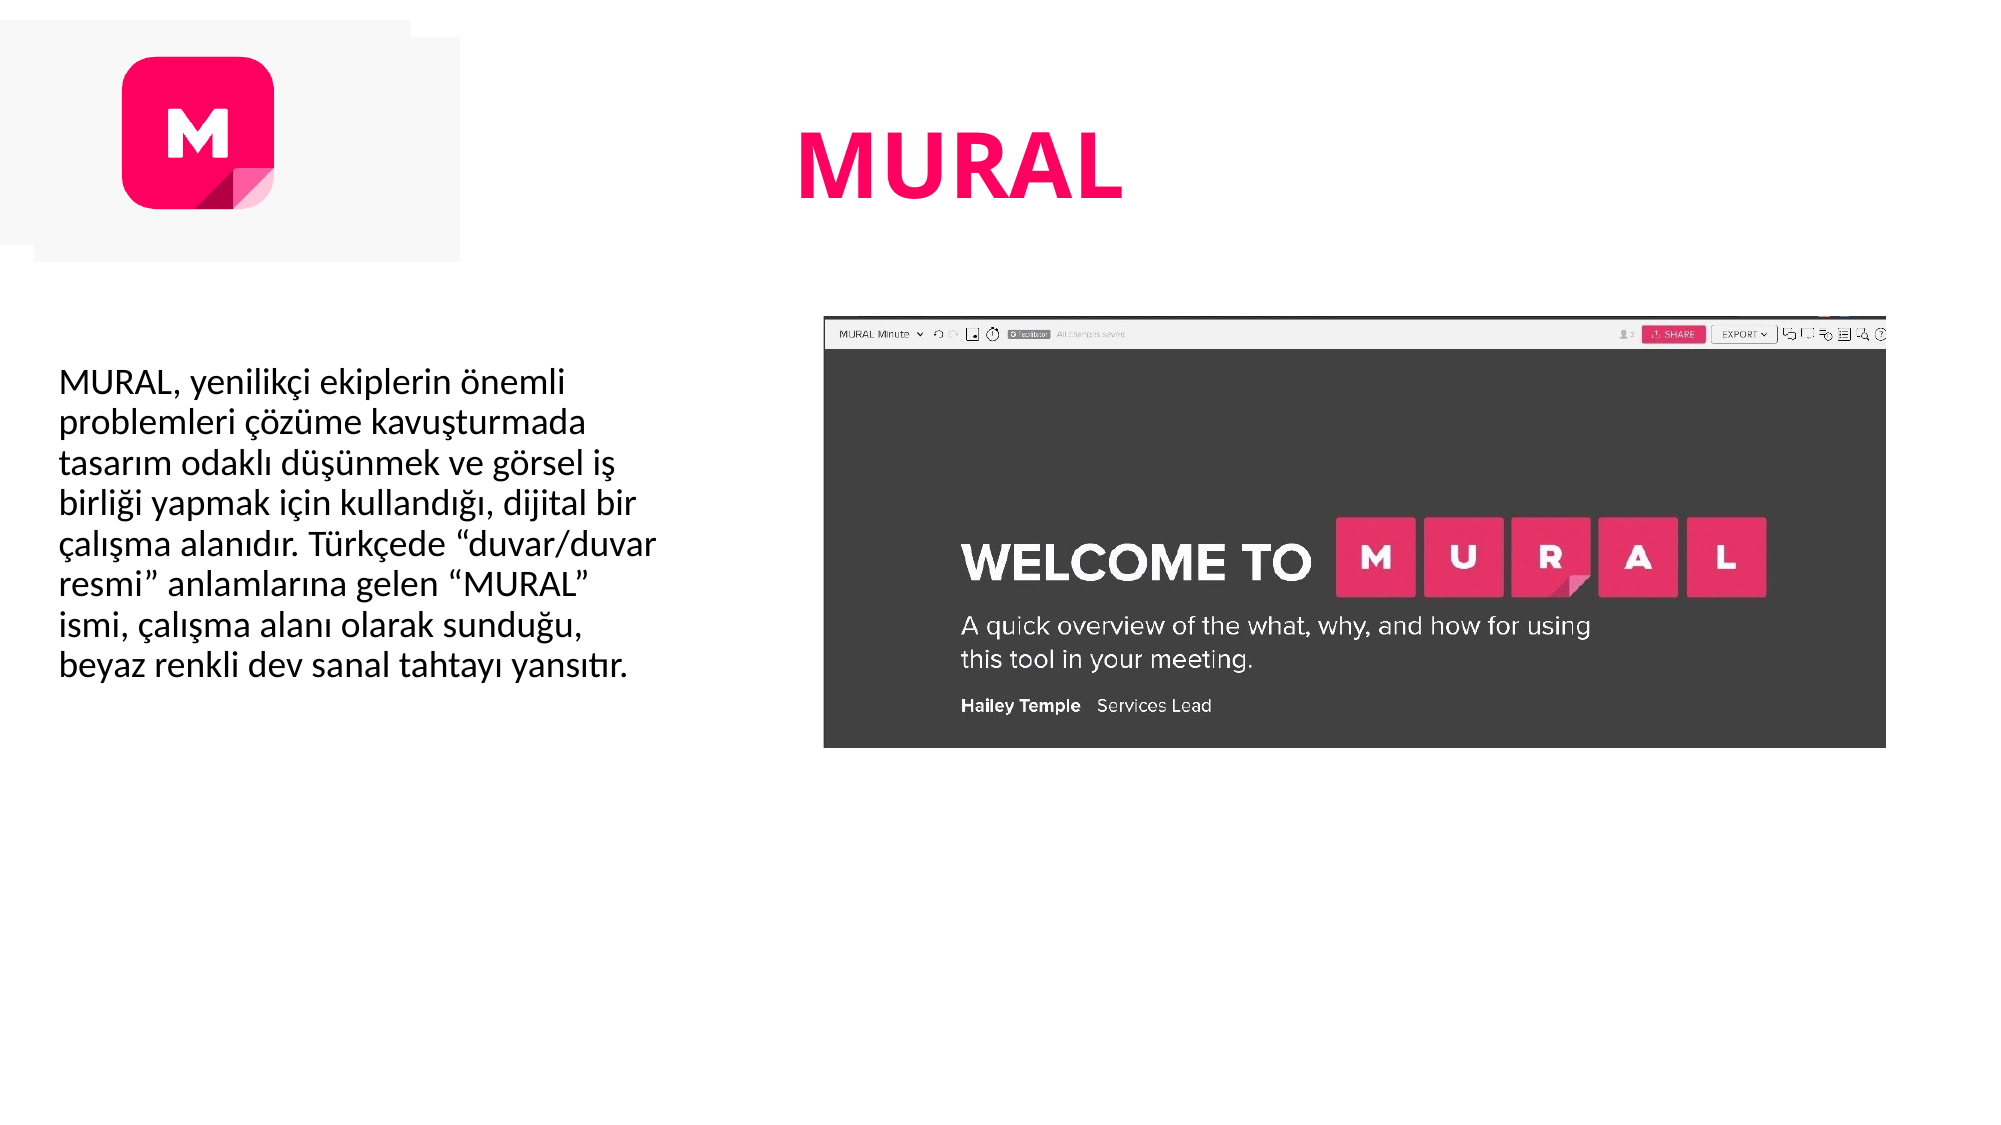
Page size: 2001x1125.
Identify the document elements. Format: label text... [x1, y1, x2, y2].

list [34, 37, 460, 262]
picture [823, 316, 1886, 748]
picture [0, 20, 411, 245]
title MURAL [137, 59, 1863, 278]
list MURAL, yenilikçi ekiplerin önemli problemleri çözüme kavuşturmada tasarım odaklı düşünmek ve görsel iş birliği yapmak için kullandığı, dijital bir çalışma alanıdır. Türkçede “duvar/duvar resmi” anlamlarına gelen “MURAL” ismi, çalışma alanı olarak sunduğu, beyaz renkli dev sanal tahtayı yansıtır. [43, 354, 678, 801]
